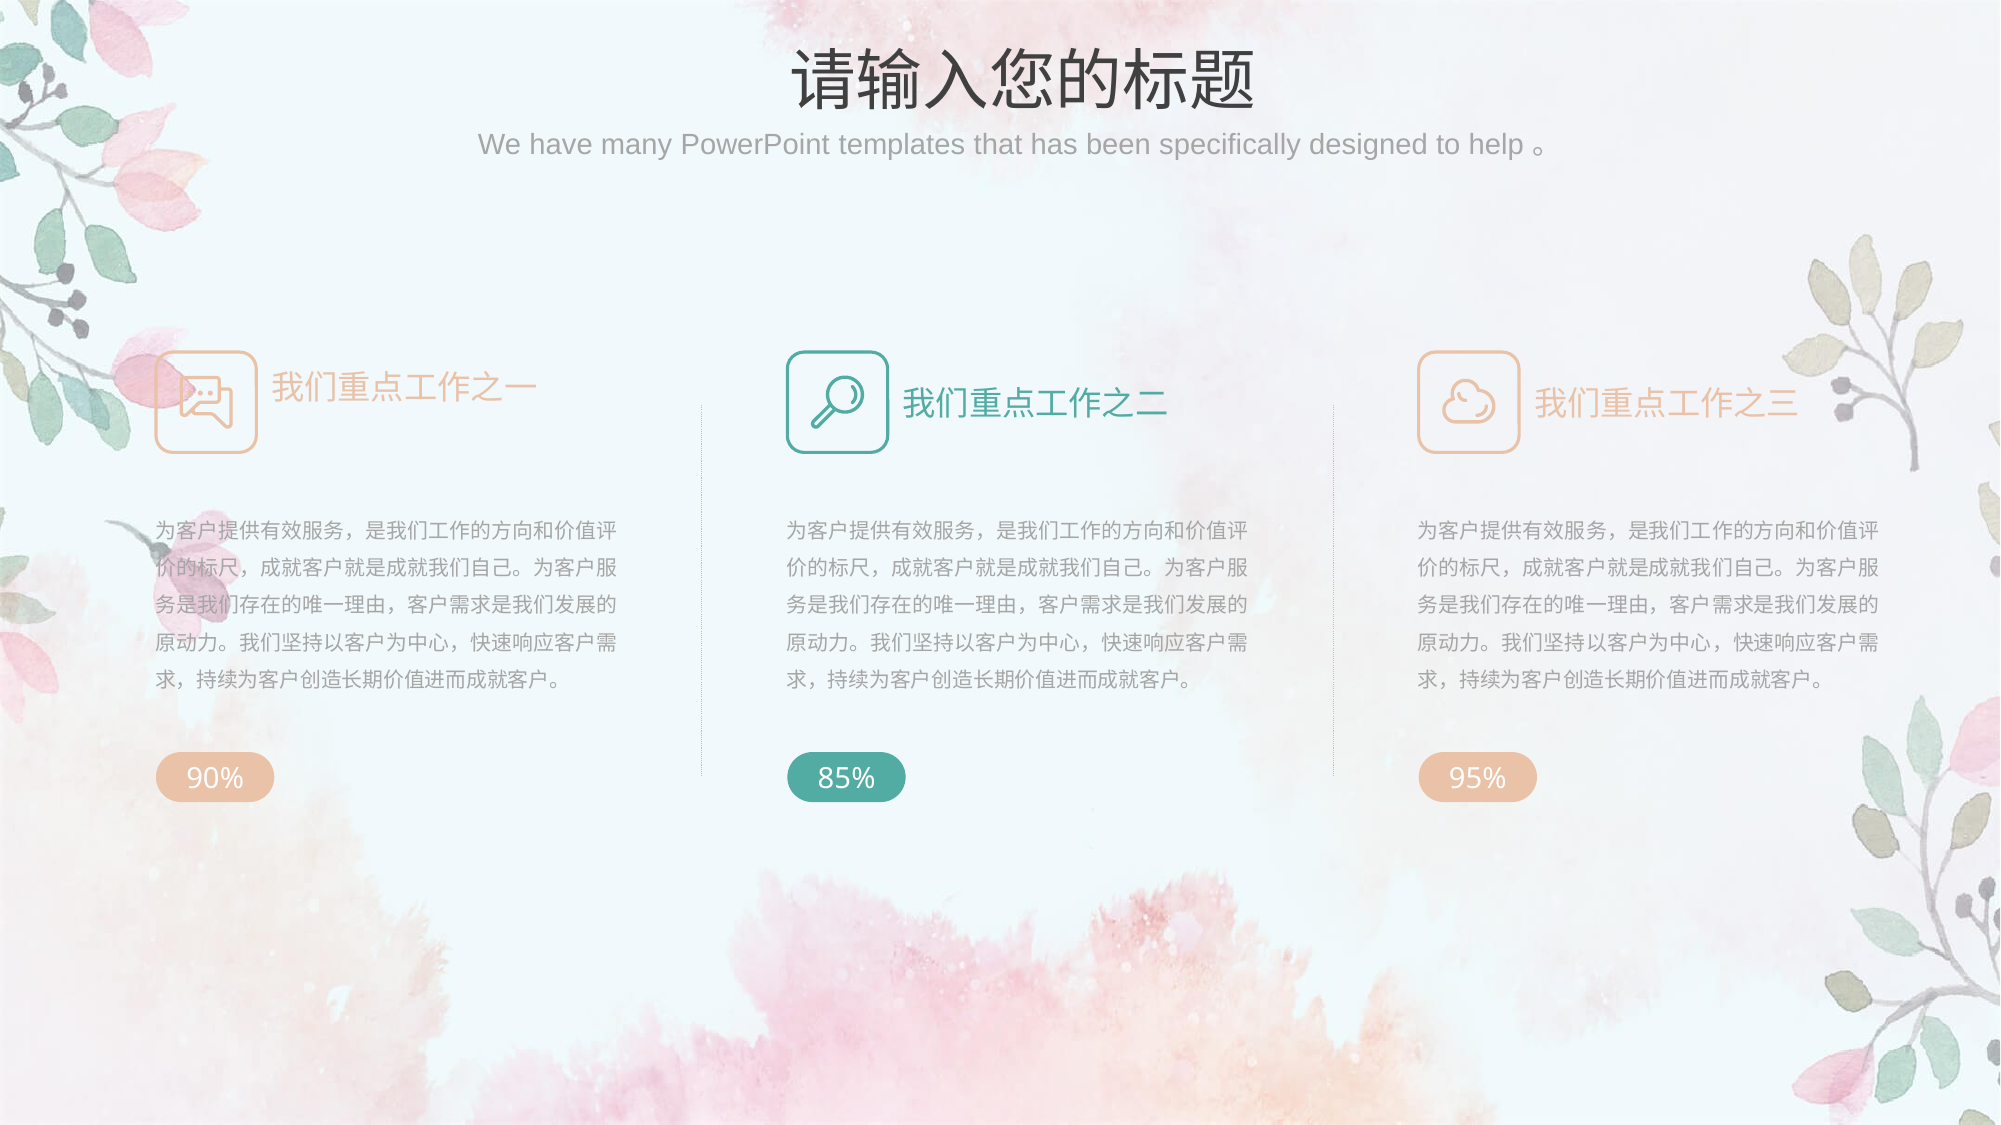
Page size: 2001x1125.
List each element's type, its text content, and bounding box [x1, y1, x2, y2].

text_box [155, 326, 578, 453]
text_box 95% [1417, 751, 1539, 804]
text_box We have many PowerPoint templates that has been specifically designed to help。 [463, 118, 1583, 168]
text_box 为客户提供有效服务，是我们工作的方向和价值评价的标尺，成就客户就是成就我们自己。为客户服务是我们存在的唯一理由，客户需求是我们发展的原动力。我们坚持以客户为中心，快速响应客户需求，持续为客户创造长期价值进而成就客户。 [771, 497, 1264, 700]
text_box 为客户提供有效服务，是我们工作的方向和价值评价的标尺，成就客户就是成就我们自己。为客户服务是我们存在的唯一理由，客户需求是我们发展的原动力。我们坚持以客户为中心，快速响应客户需求，持续为客户创造长期价值进而成就客户。 [140, 497, 632, 700]
picture [0, 0, 2001, 1125]
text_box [787, 351, 1209, 453]
text_box 90% [154, 751, 276, 804]
text_box 请输入您的标题 [774, 30, 1272, 118]
text_box 为客户提供有效服务，是我们工作的方向和价值评价的标尺，成就客户就是成就我们自己。为客户服务是我们存在的唯一理由，客户需求是我们发展的原动力。我们坚持以客户为中心，快速响应客户需求，持续为客户创造长期价值进而成就客户。 [1402, 497, 1895, 700]
text_box 85% [786, 751, 907, 804]
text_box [1418, 351, 1841, 453]
